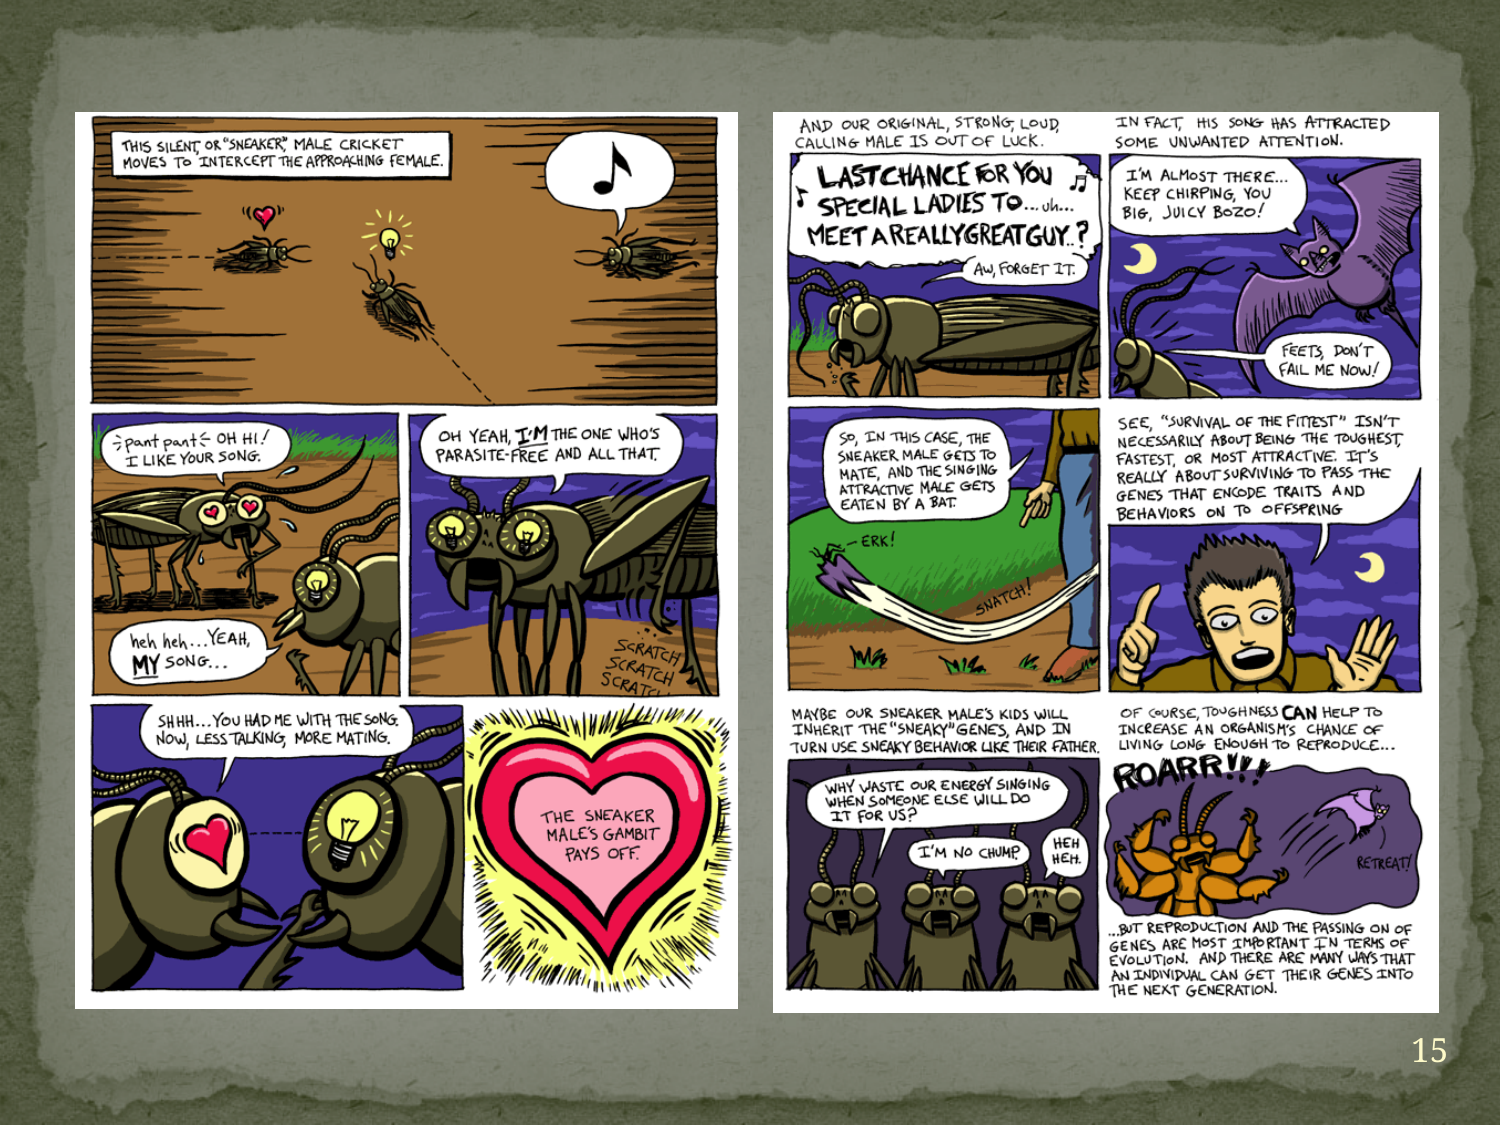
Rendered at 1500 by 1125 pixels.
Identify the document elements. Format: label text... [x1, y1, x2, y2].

picture [773, 112, 1439, 1013]
picture [75, 112, 738, 1010]
slide_number 15 [1379, 1014, 1480, 1089]
